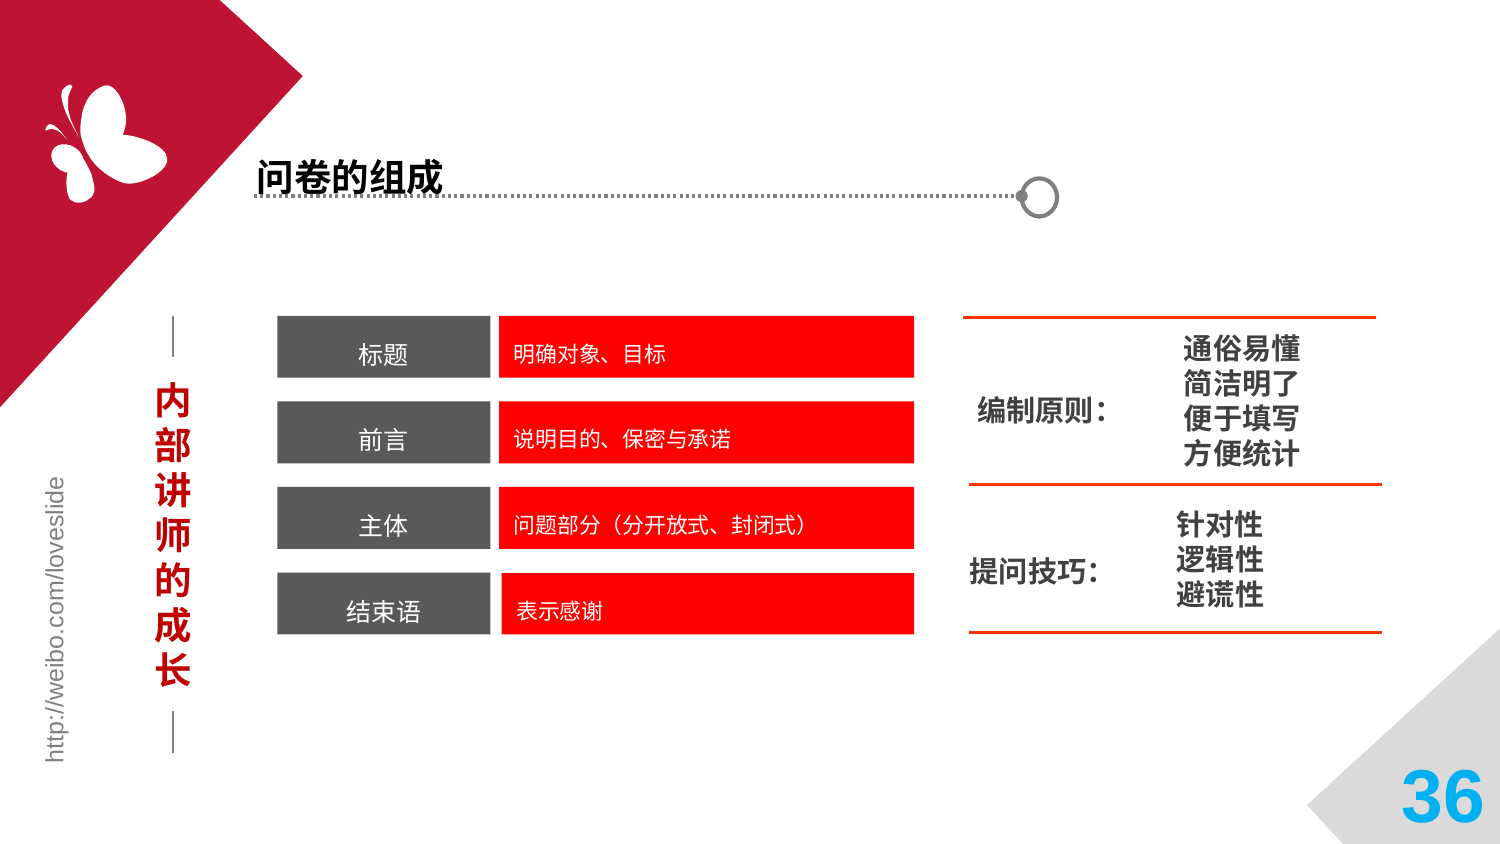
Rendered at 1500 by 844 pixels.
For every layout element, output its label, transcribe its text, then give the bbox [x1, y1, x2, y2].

text_box 说明目的、保密与承诺 [499, 401, 915, 464]
text_box 通俗易懂 简洁明了 便于填写 方便统计 [1169, 322, 1394, 478]
text_box 编制原则： [962, 367, 1134, 435]
text_box 表示感谢 [501, 573, 915, 635]
text_box 主体 [277, 486, 491, 549]
text_box http://weibo.com/loveslide [30, 461, 76, 779]
text_box 结束语 [277, 572, 491, 635]
text_box 标题 [277, 315, 491, 378]
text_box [253, 178, 1058, 217]
text_box 提问技巧： [955, 528, 1127, 596]
text_box 内部讲师的成长 [135, 356, 168, 712]
text_box [0, 0, 303, 408]
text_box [44, 84, 168, 203]
text_box 36 [1376, 764, 1500, 822]
text_box 内部讲师的成长 [177, 356, 211, 712]
text_box 问题部分（分开放式、封闭式） [499, 486, 915, 549]
text_box [1306, 628, 1500, 844]
text_box 问卷的组成 [242, 124, 788, 207]
text_box 前言 [277, 401, 491, 464]
text_box 针对性 逻辑性 避谎性 [1161, 499, 1387, 619]
text_box 明确对象、目标 [499, 315, 915, 378]
